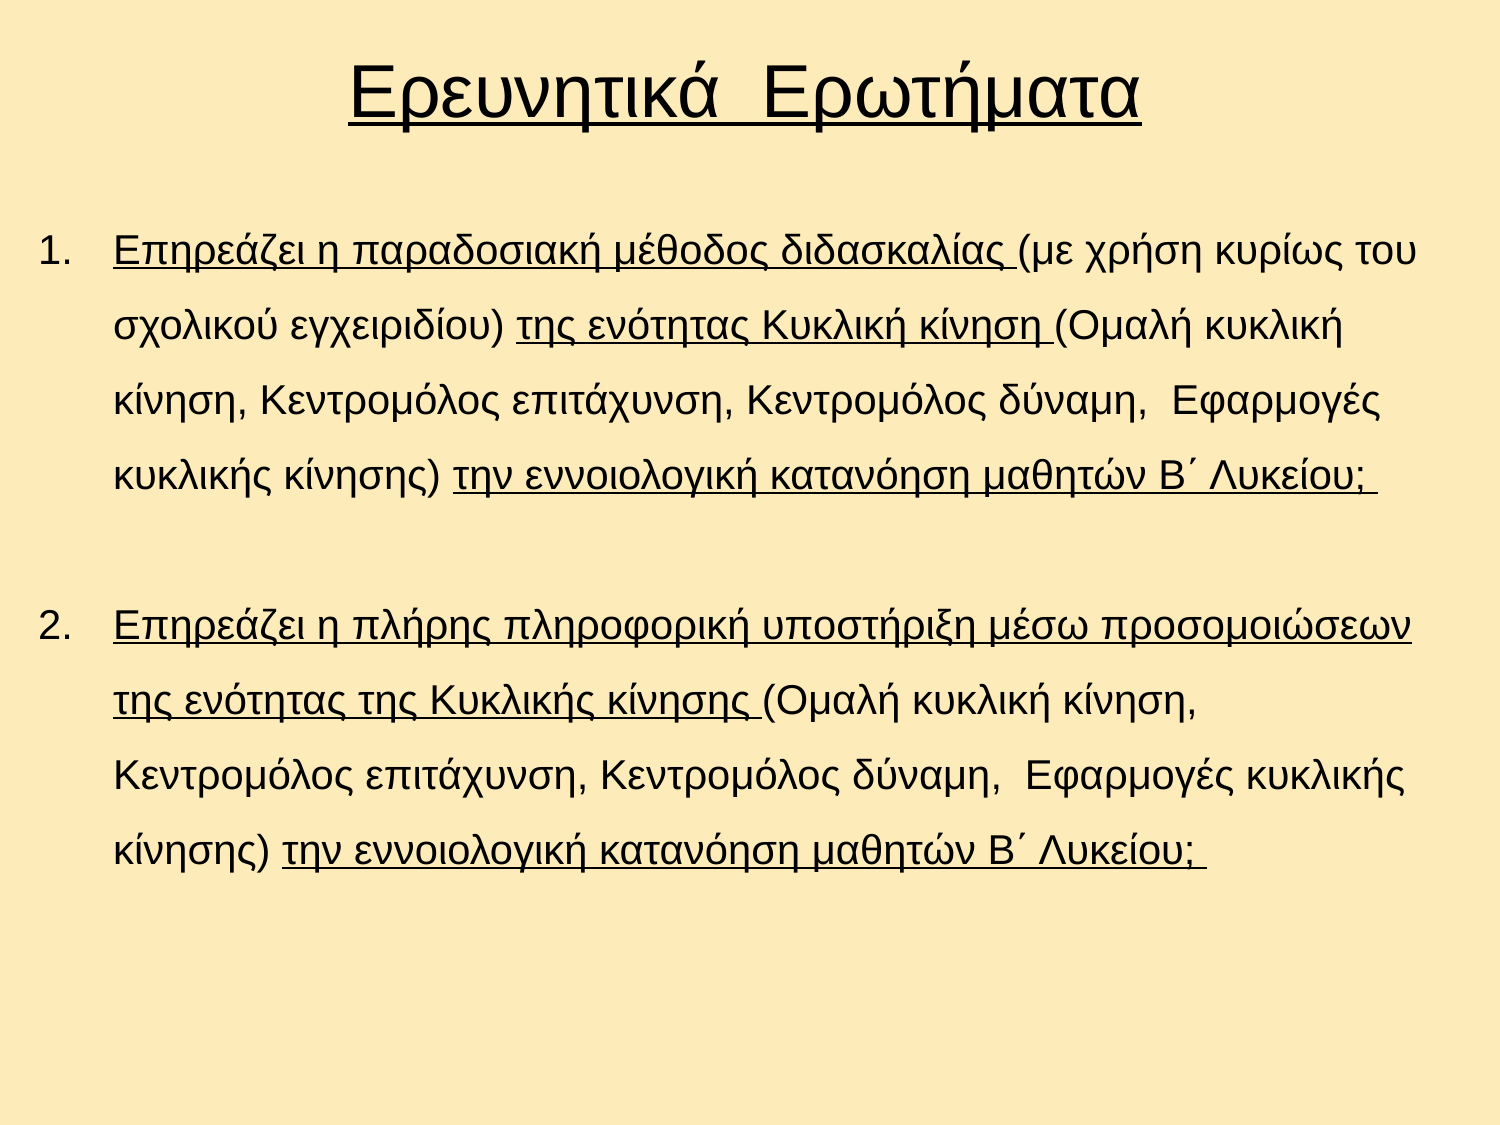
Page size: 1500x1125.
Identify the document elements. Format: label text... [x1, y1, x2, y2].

text_box Ερευνητικά Ερωτήματα [107, 35, 1383, 130]
text_box Επηρεάζει η παραδοσιακή μέθοδος διδασκαλίας (με χρήση κυρίως του σχολικού εγχειριδίου) της ενότητας Κυκλική κίνηση (Ομαλή κυκλική κίνηση, Κεντρομόλος επιτάχυνση, Κεντρομόλος δύναμη, Εφαρμογές κυκλικής κίνησης) την εννοιολογική κατανόηση μαθητών Β΄ Λυκείου; Επηρεάζει η πλήρης πληροφορική υποστήριξη μέσω προσομοιώσεων της ενότητας της Κυκλικής κίνησης (Ομαλή κυκλική κίνηση, Κεντρομόλος επιτάχυνση, Κεντρομόλος δύναμη, Εφαρμογές κυκλικής κίνησης) την εννοιολογική κατανόηση μαθητών Β΄ Λυκείου; [23, 140, 1465, 938]
